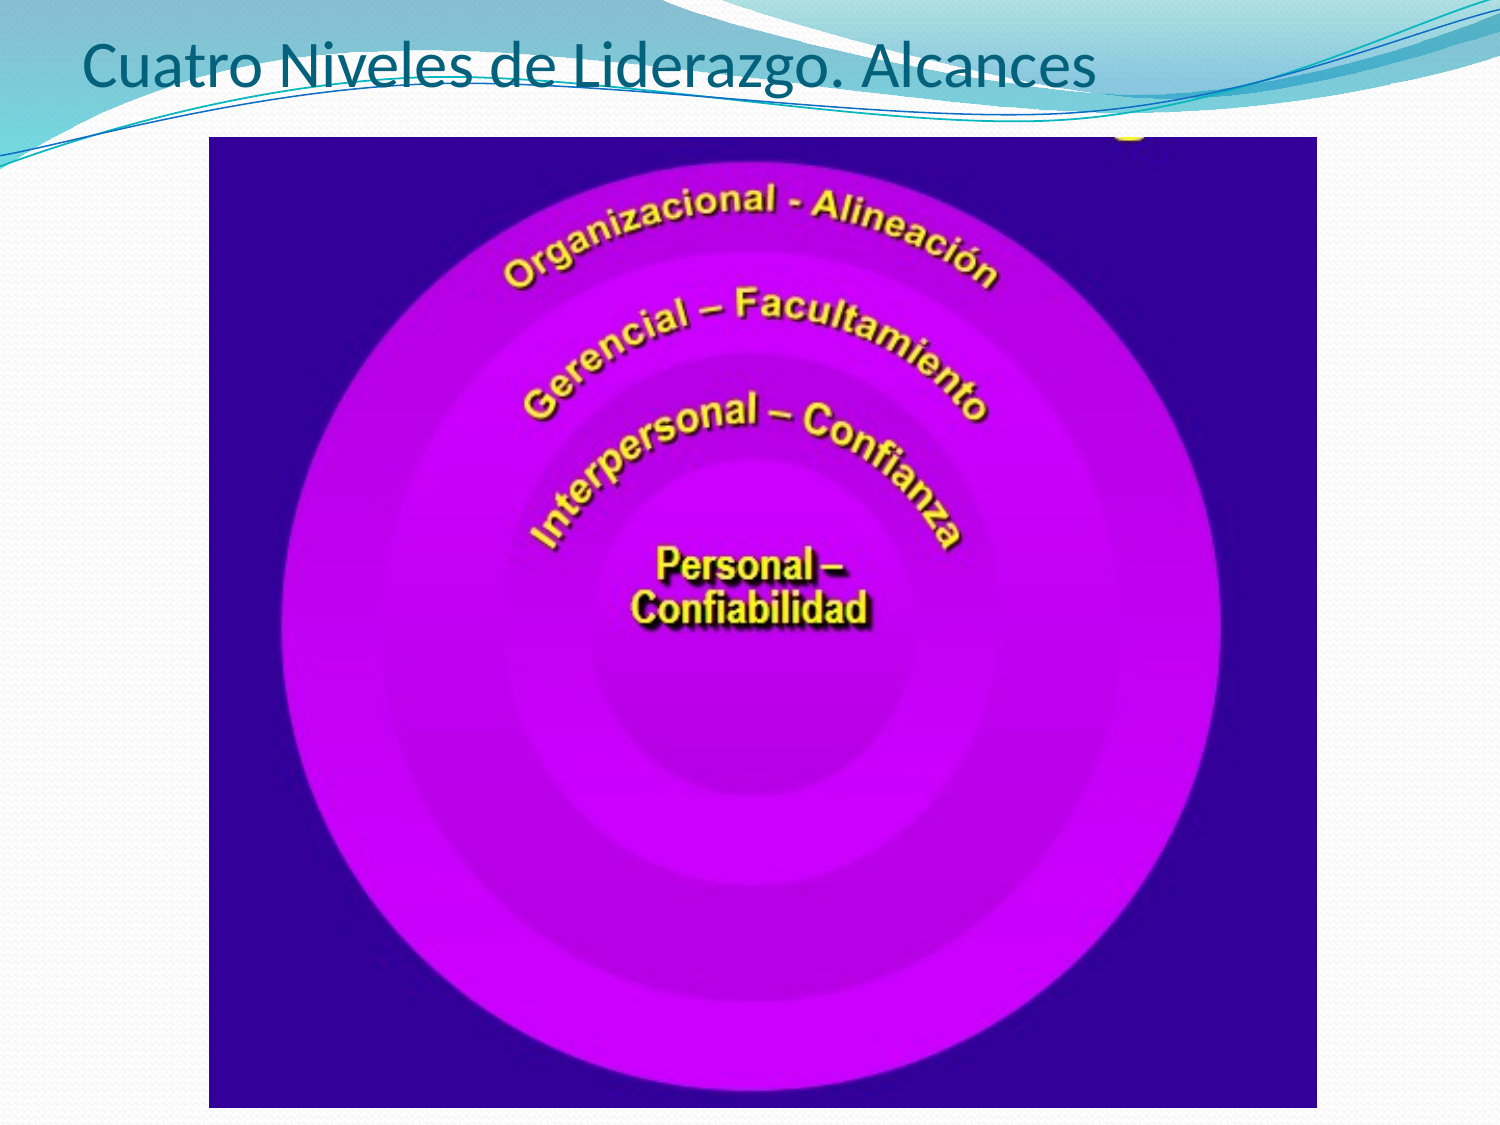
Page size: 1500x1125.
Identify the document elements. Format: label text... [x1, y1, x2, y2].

title Cuatro Niveles de Liderazgo. Alcances [82, 0, 1426, 101]
picture [209, 136, 1318, 1108]
